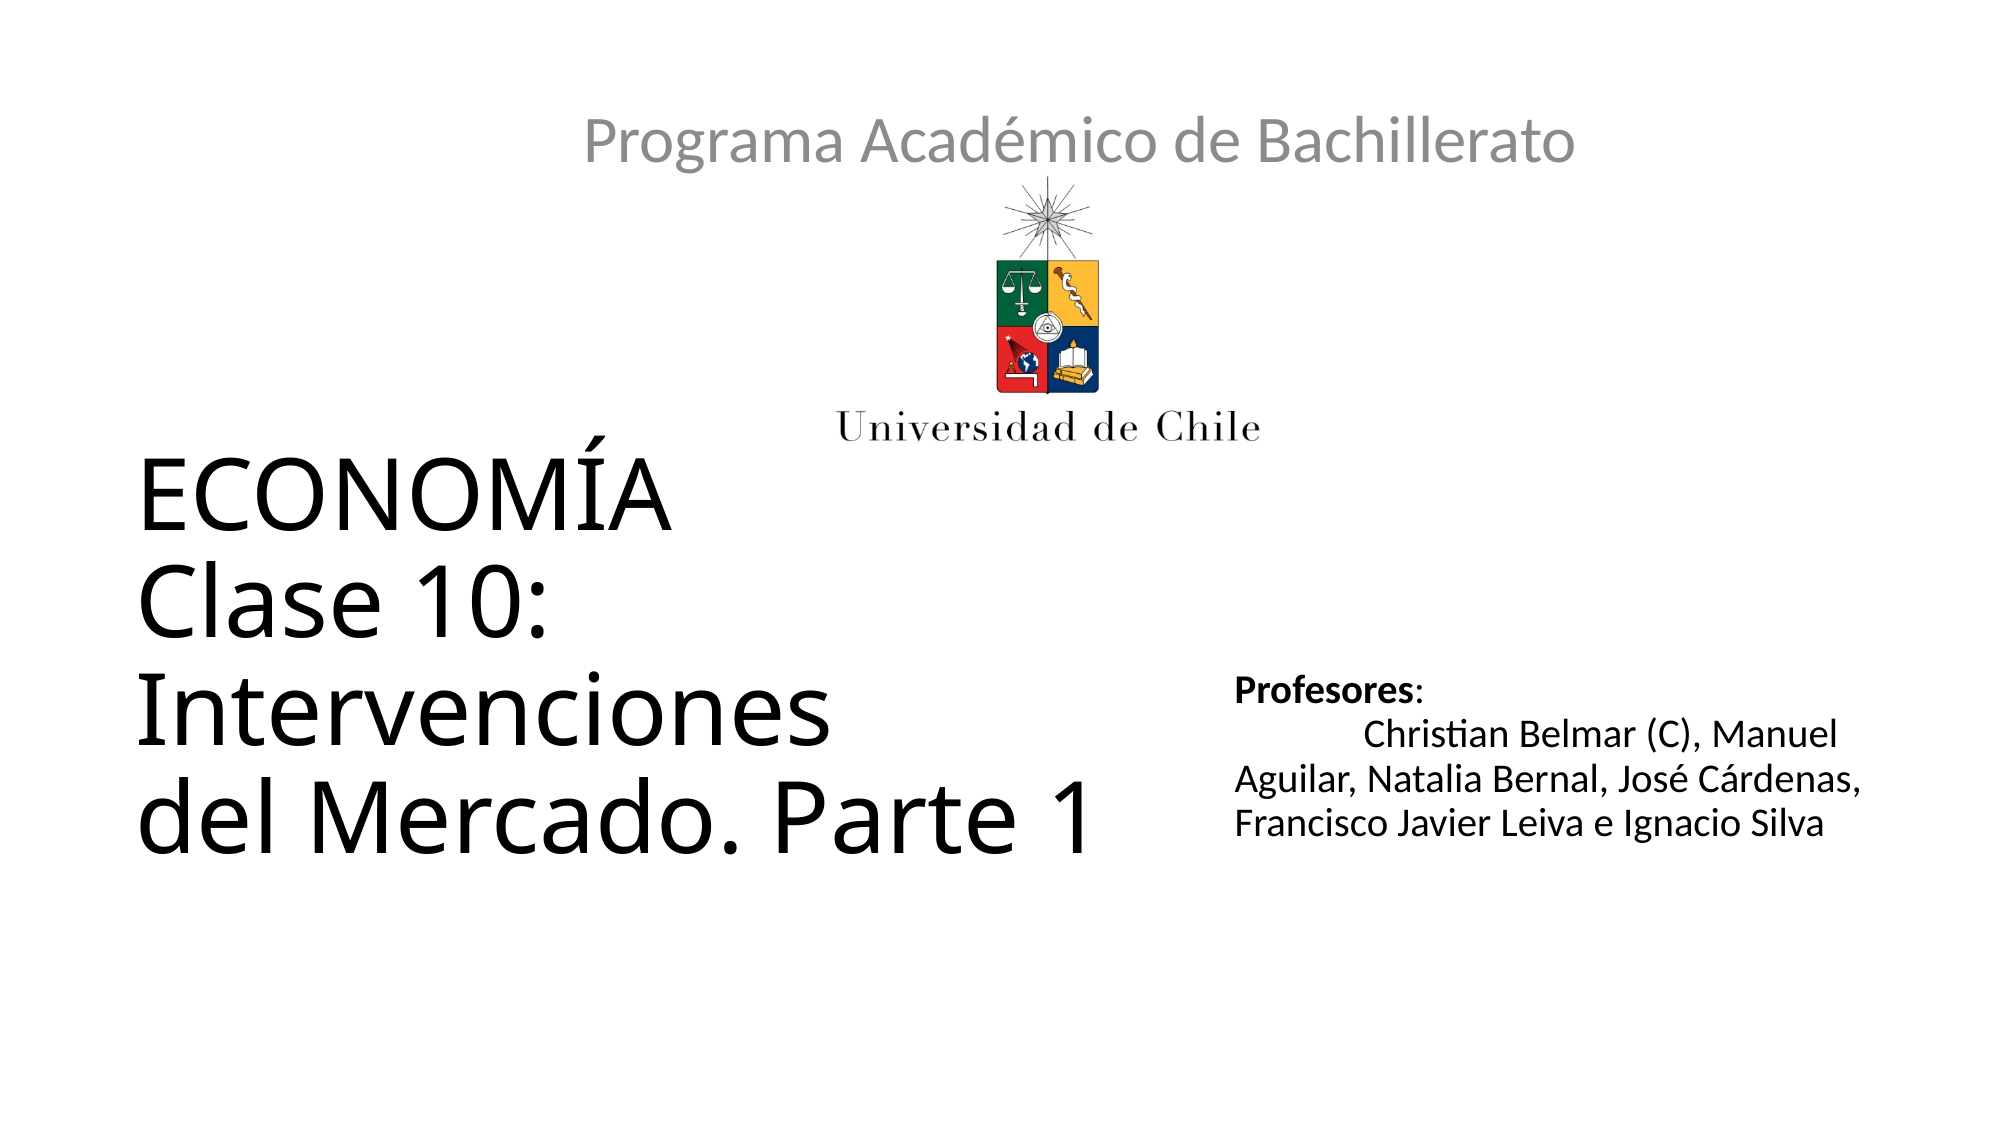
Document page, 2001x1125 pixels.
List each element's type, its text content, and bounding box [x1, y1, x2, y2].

title ECONOMÍA Clase 10: Intervenciones del Mercado. Parte 1 [120, 242, 1799, 883]
picture [831, 172, 1262, 447]
subtitle Profesores: Christian Belmar (C), Manuel Aguilar, Natalia Bernal, José Cárdenas, Francisco Javier Leiva e Ignacio Silva [1219, 661, 1880, 860]
text_box Programa Académico de Bachillerato [555, 87, 1606, 202]
